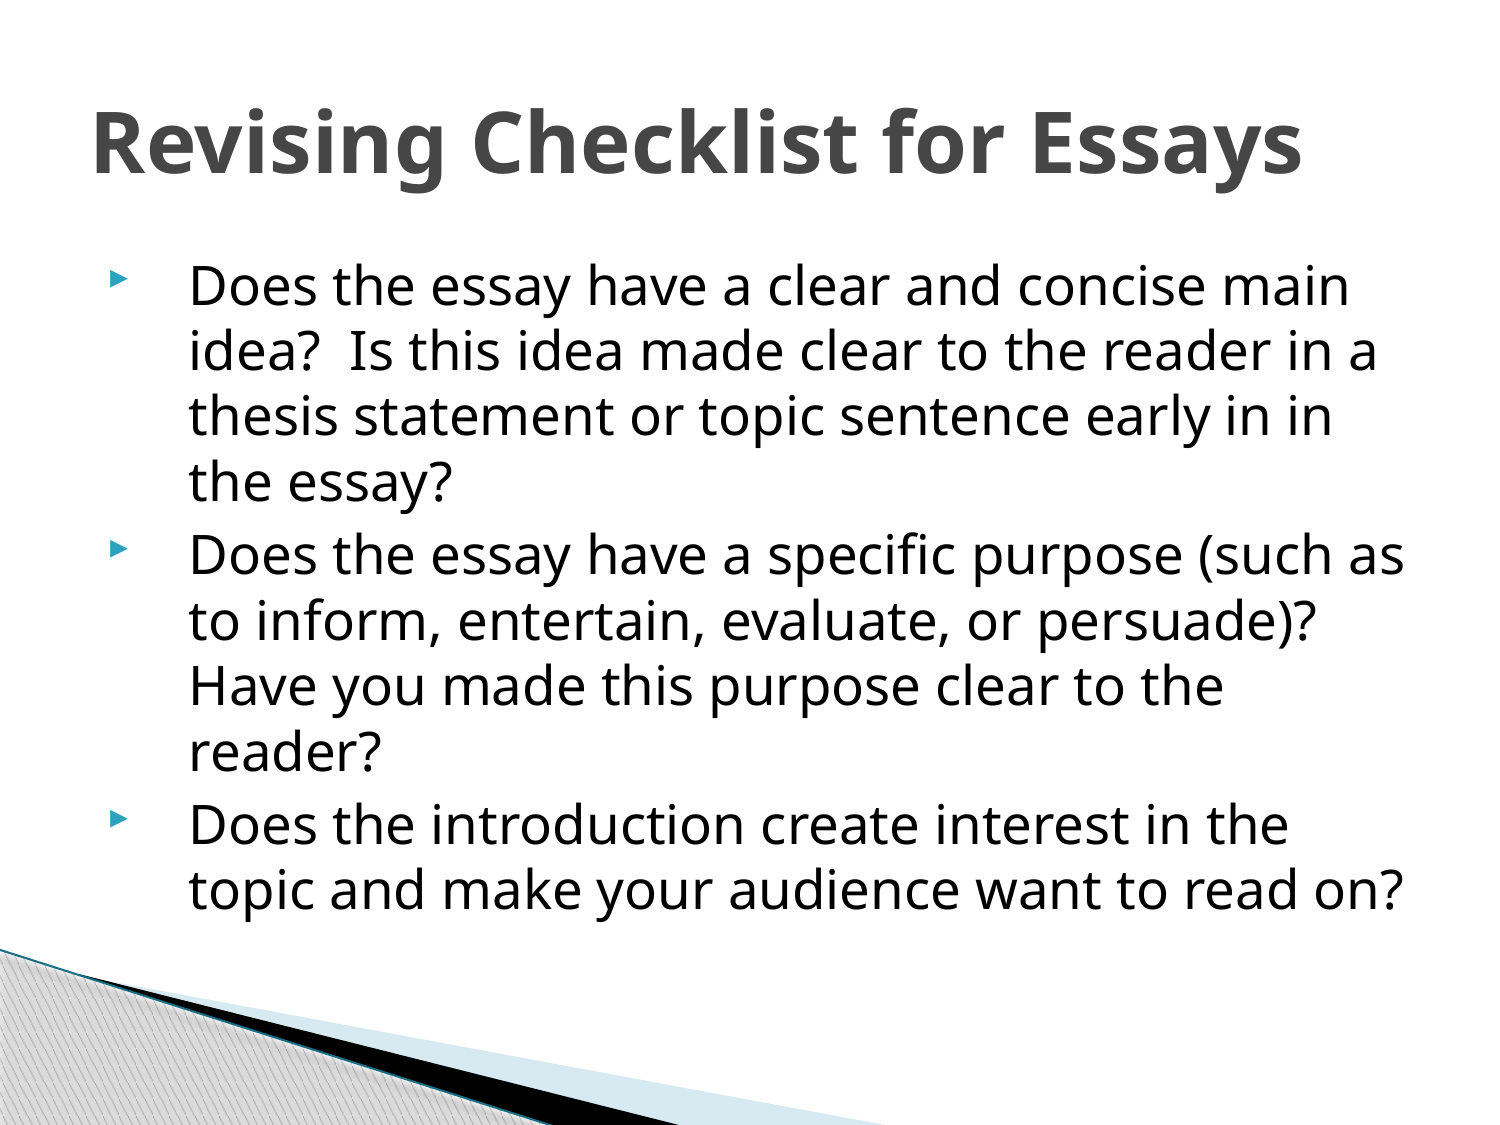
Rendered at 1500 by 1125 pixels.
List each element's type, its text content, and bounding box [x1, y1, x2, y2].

list Does the essay have a clear and concise main idea? Is this idea made clear to the reader in a thesis statement or topic sentence early in in the essay? Does the essay have a specific purpose (such as to inform, entertain, evaluate, or persuade)? Have you made this purpose clear to the reader? Does the introduction create interest in the topic and make your audience want to read on? [75, 243, 1425, 986]
title Revising Checklist for Essays [75, 45, 1425, 233]
